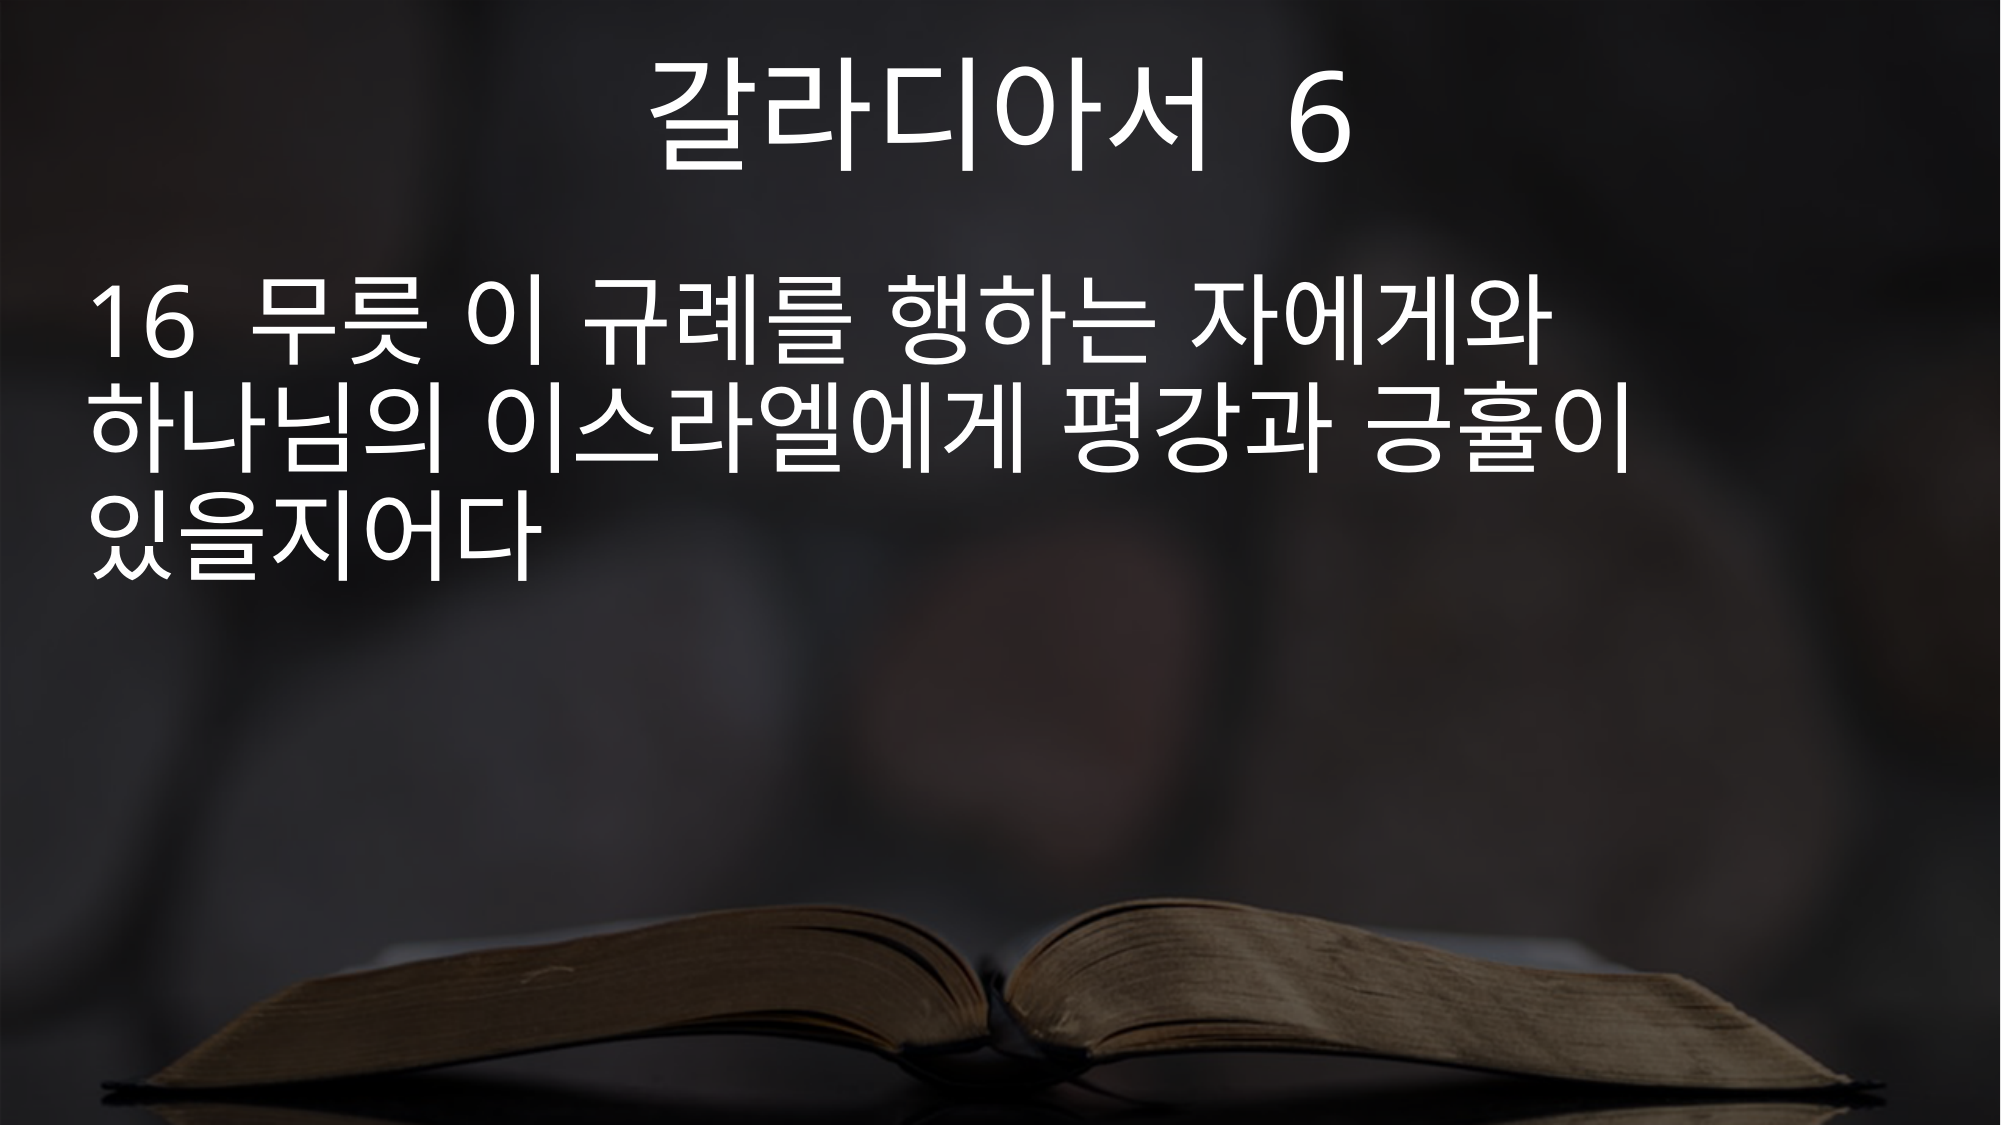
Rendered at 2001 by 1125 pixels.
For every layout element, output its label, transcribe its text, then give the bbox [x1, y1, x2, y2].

picture [0, 0, 2001, 1125]
list 16 무릇 이 규례를 행하는 자에게와 하나님의 이스라엘에게 평강과 긍휼이 있을지어다 [69, 263, 1953, 423]
footer 갈라디아서 6 [0, 32, 2000, 192]
